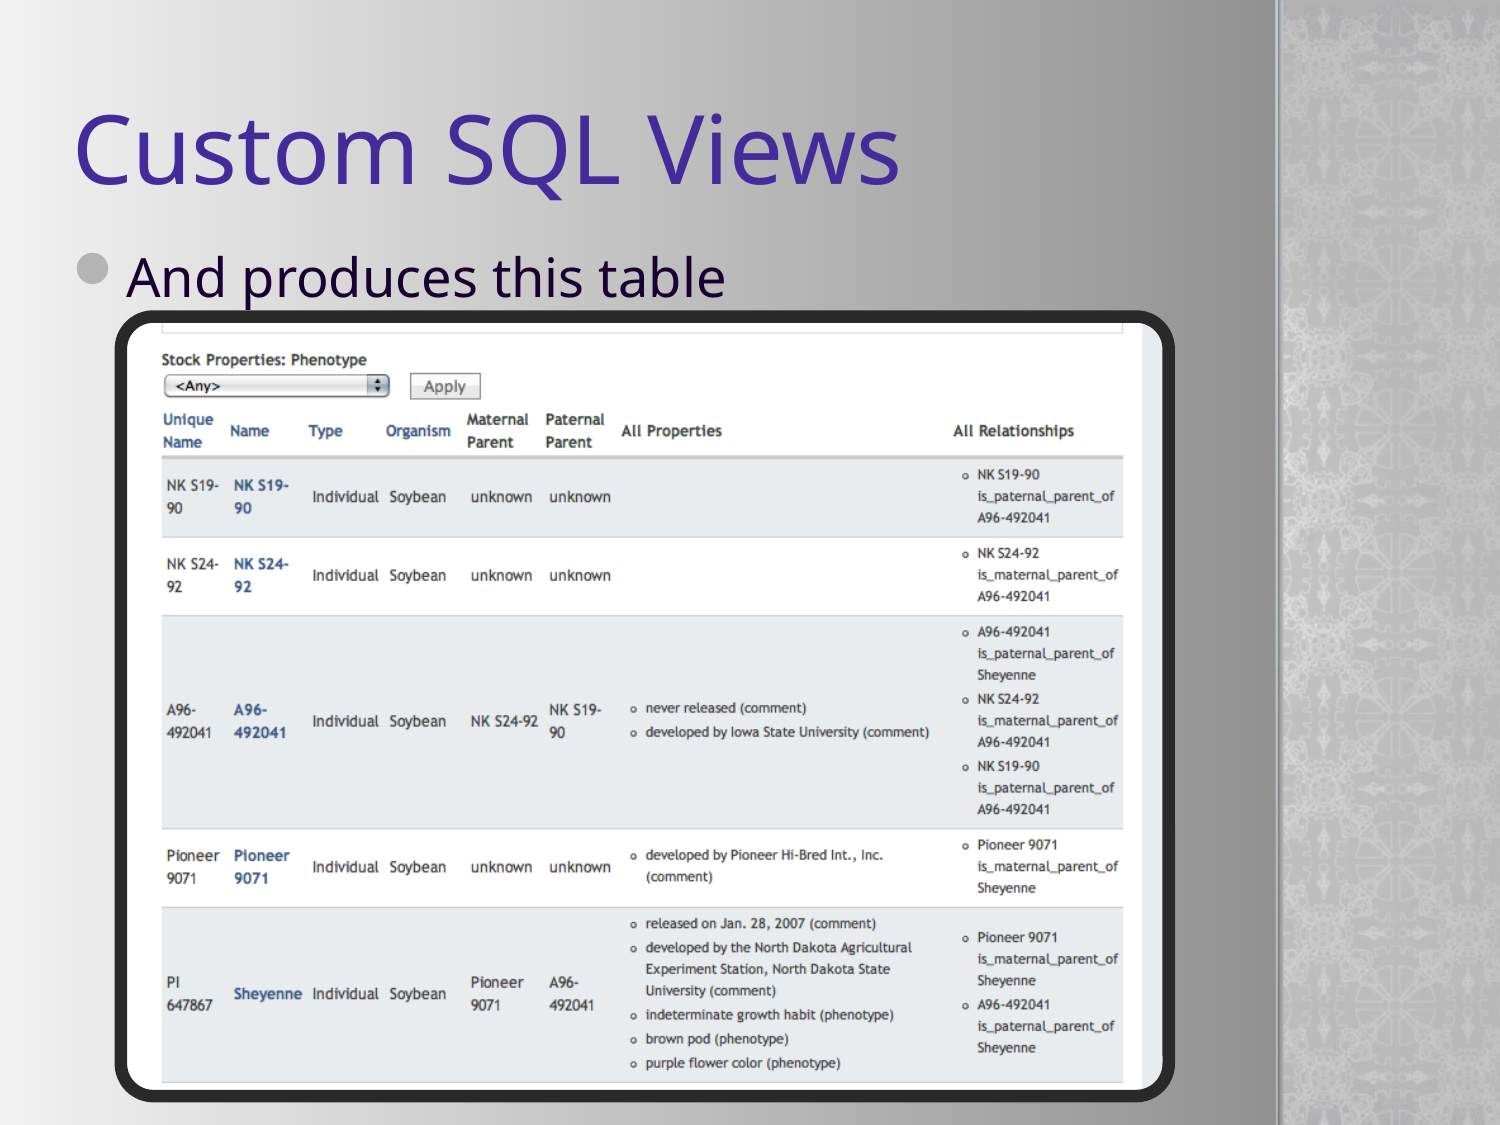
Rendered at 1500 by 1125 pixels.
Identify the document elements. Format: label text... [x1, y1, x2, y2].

picture [120, 316, 1170, 1097]
list And produces this table [57, 235, 1220, 978]
picture [1275, 0, 1500, 1125]
title Custom SQL Views [57, 86, 1220, 207]
